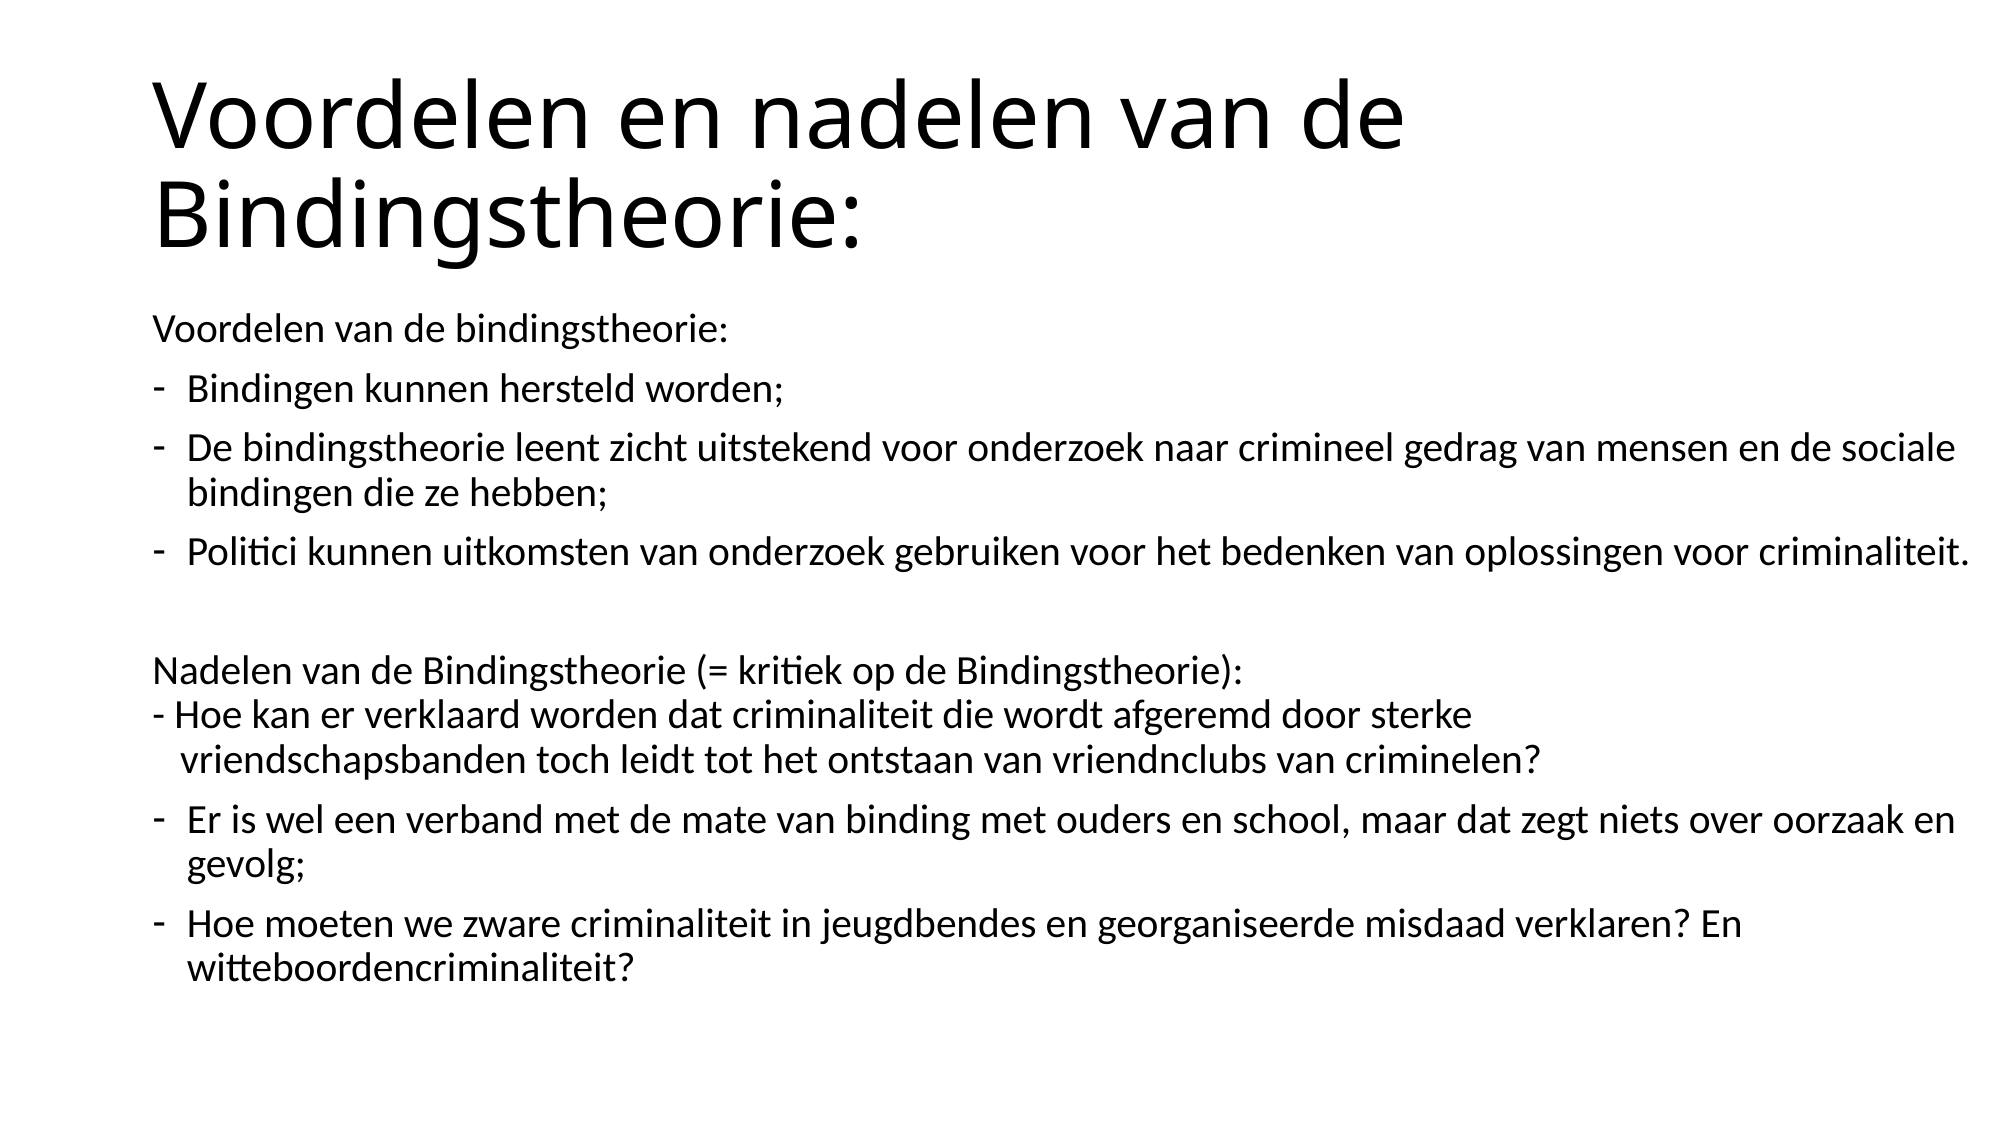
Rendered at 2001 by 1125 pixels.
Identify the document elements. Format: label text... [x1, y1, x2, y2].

list Voordelen van de bindingstheorie: Bindingen kunnen hersteld worden; De bindingstheorie leent zicht uitstekend voor onderzoek naar crimineel gedrag van mensen en de sociale bindingen die ze hebben; Politici kunnen uitkomsten van onderzoek gebruiken voor het bedenken van oplossingen voor criminaliteit. Nadelen van de Bindingstheorie (= kritiek op de Bindingstheorie): - Hoe kan er verklaard worden dat criminaliteit die wordt afgeremd door sterke vriendschapsbanden toch leidt tot het ontstaan van vriendnclubs van criminelen? Er is wel een verband met de mate van binding met ouders en school, maar dat zegt niets over oorzaak en gevolg; Hoe moeten we zware criminaliteit in jeugdbendes en georganiseerde misdaad verklaren? En witteboordencriminaliteit? [137, 299, 2000, 1014]
title Voordelen en nadelen van de Bindingstheorie: [137, 59, 1863, 278]
